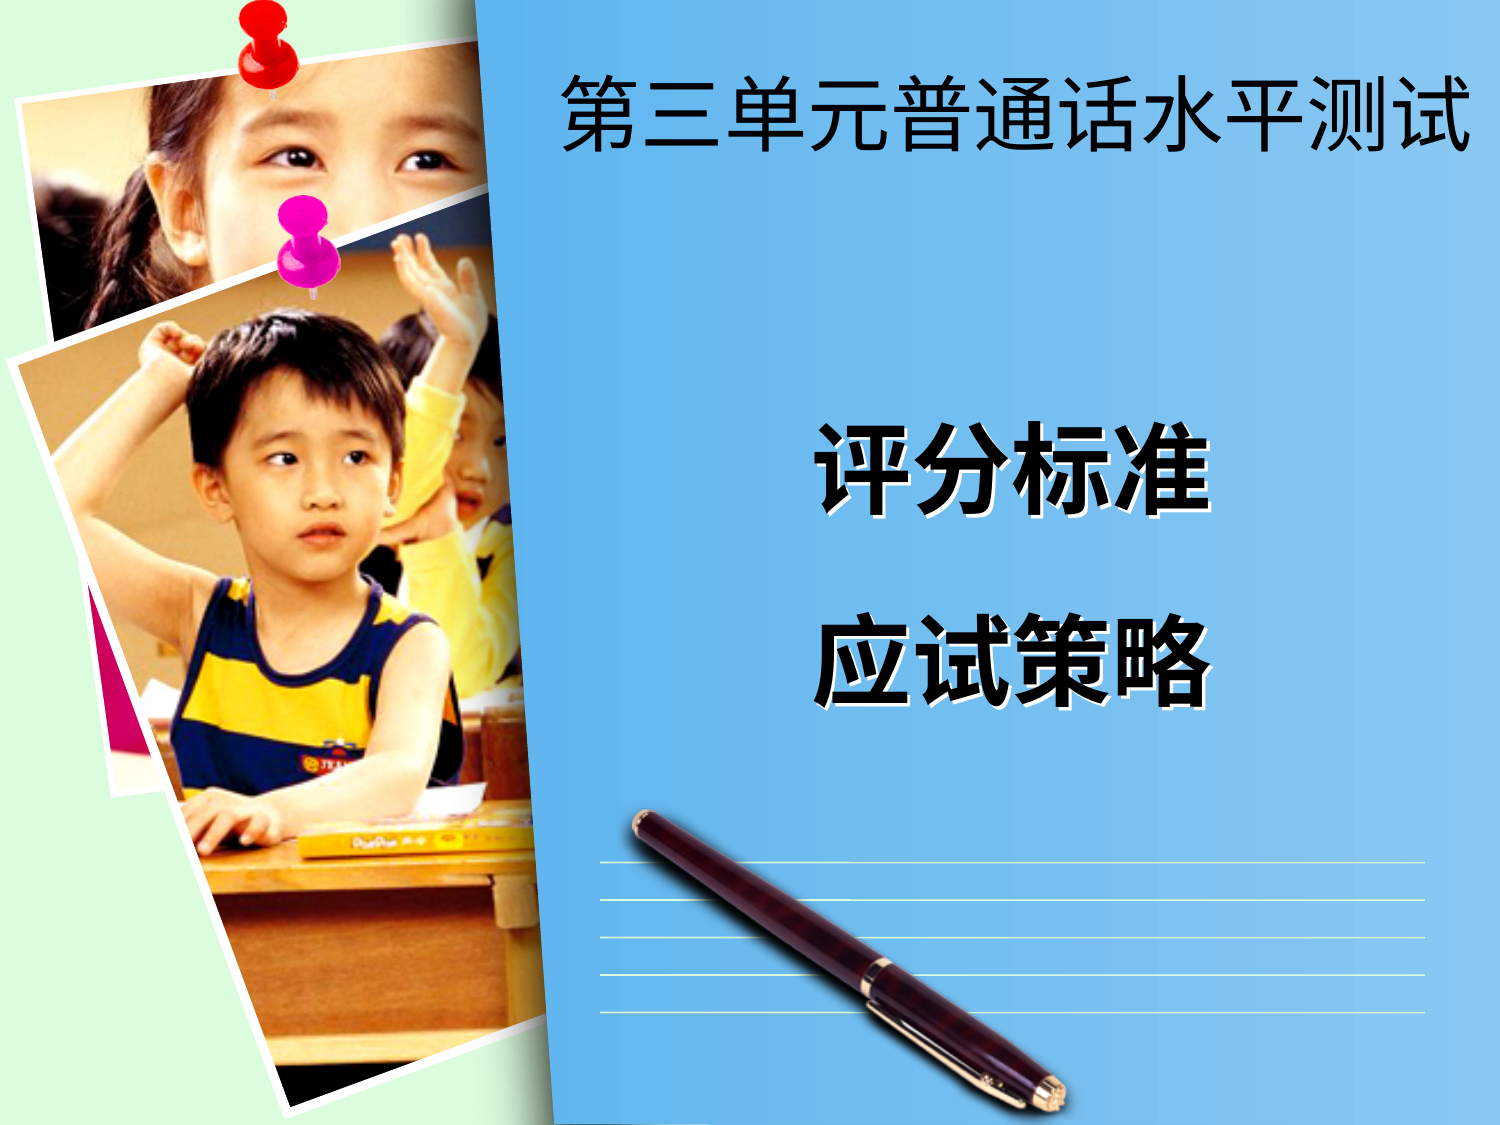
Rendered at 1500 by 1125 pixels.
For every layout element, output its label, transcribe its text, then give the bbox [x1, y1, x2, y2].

picture [89, 590, 161, 790]
picture [600, 801, 1088, 1125]
picture [19, 0, 554, 1125]
text_box 第三单元普通话水平测试 [542, 68, 1491, 256]
title 评分标准 [702, 382, 1227, 552]
text_box 应试策略 [702, 574, 1227, 743]
